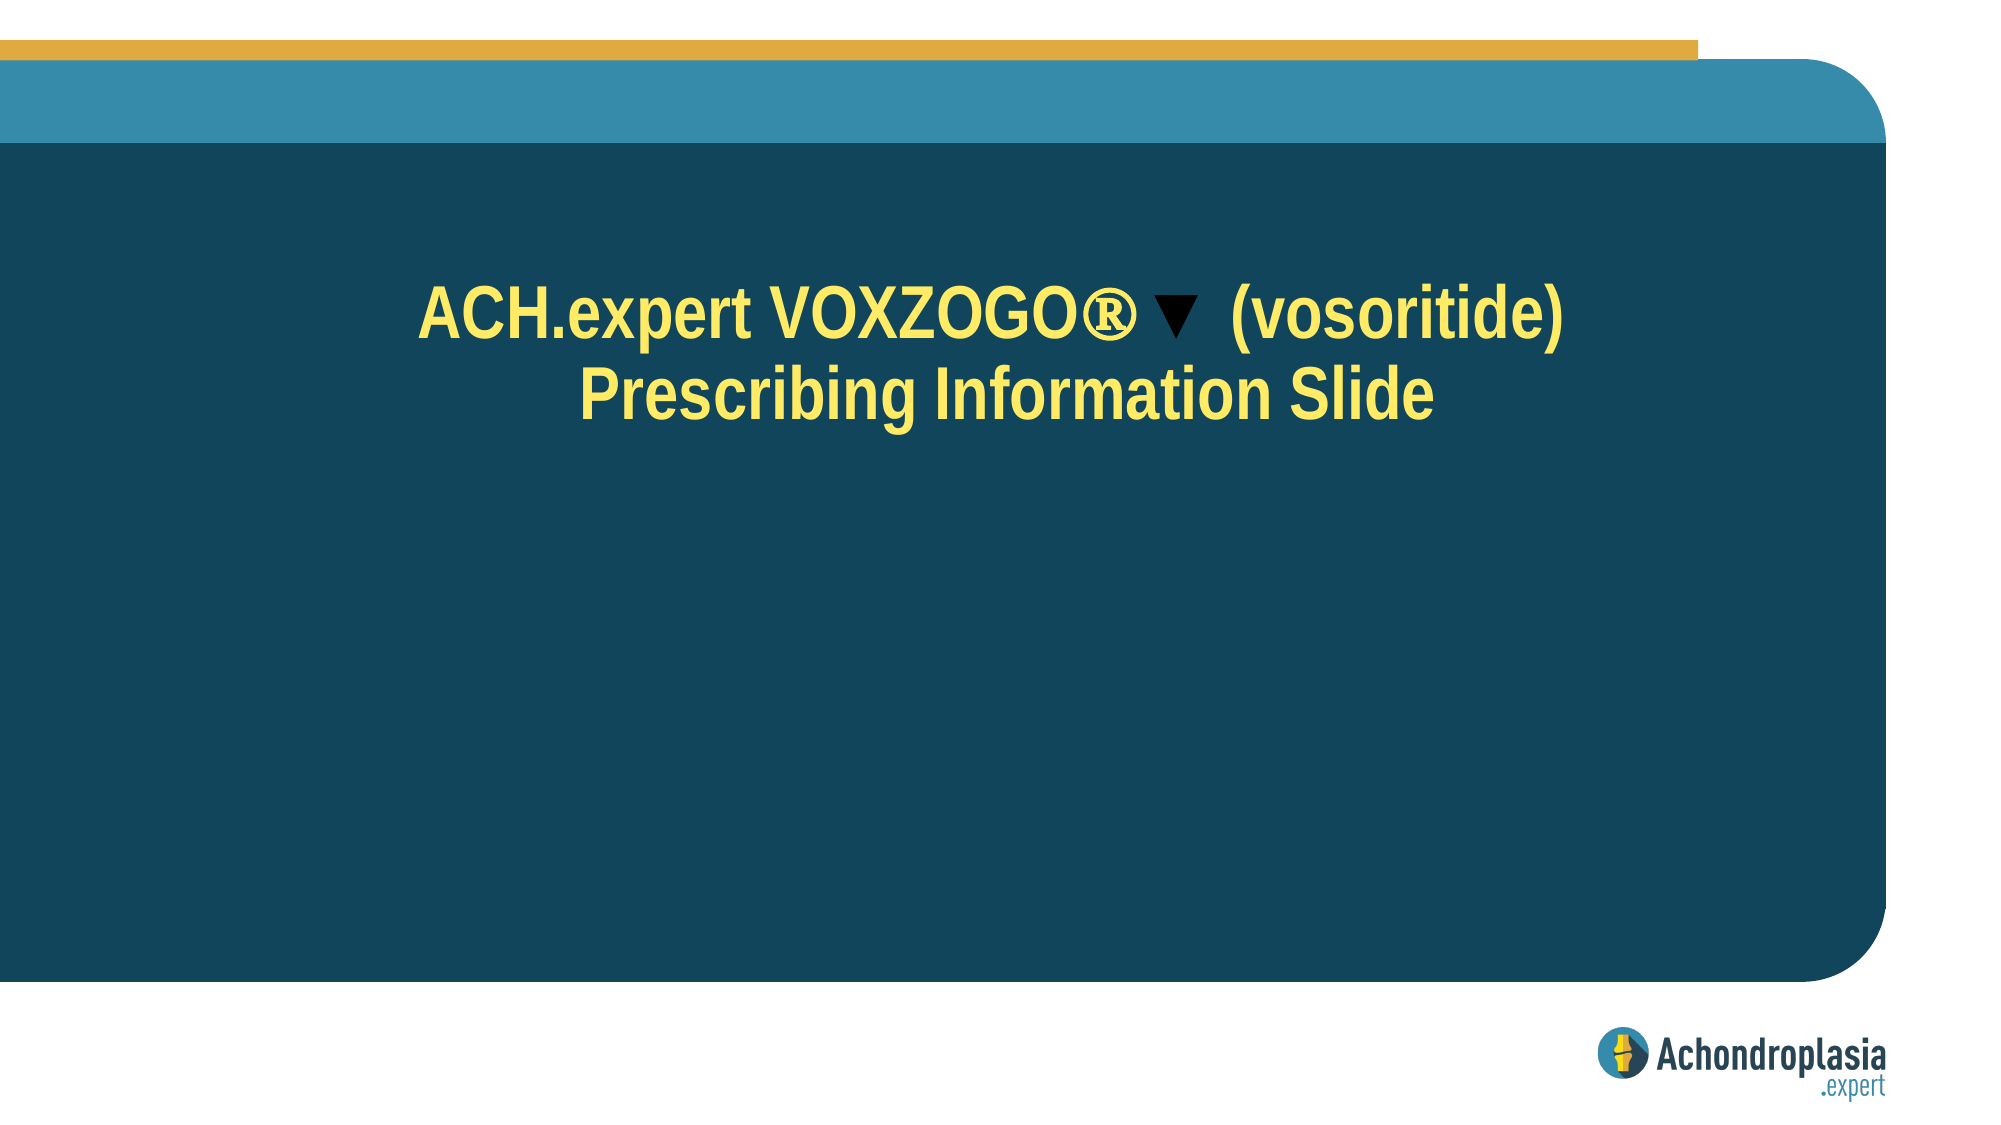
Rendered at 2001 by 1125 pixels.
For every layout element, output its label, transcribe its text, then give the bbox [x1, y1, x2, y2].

title ACH.expert VOXZOGO▼ (vosoritide) Prescribing Information Slide [114, 184, 1886, 444]
picture [1597, 1027, 1886, 1102]
